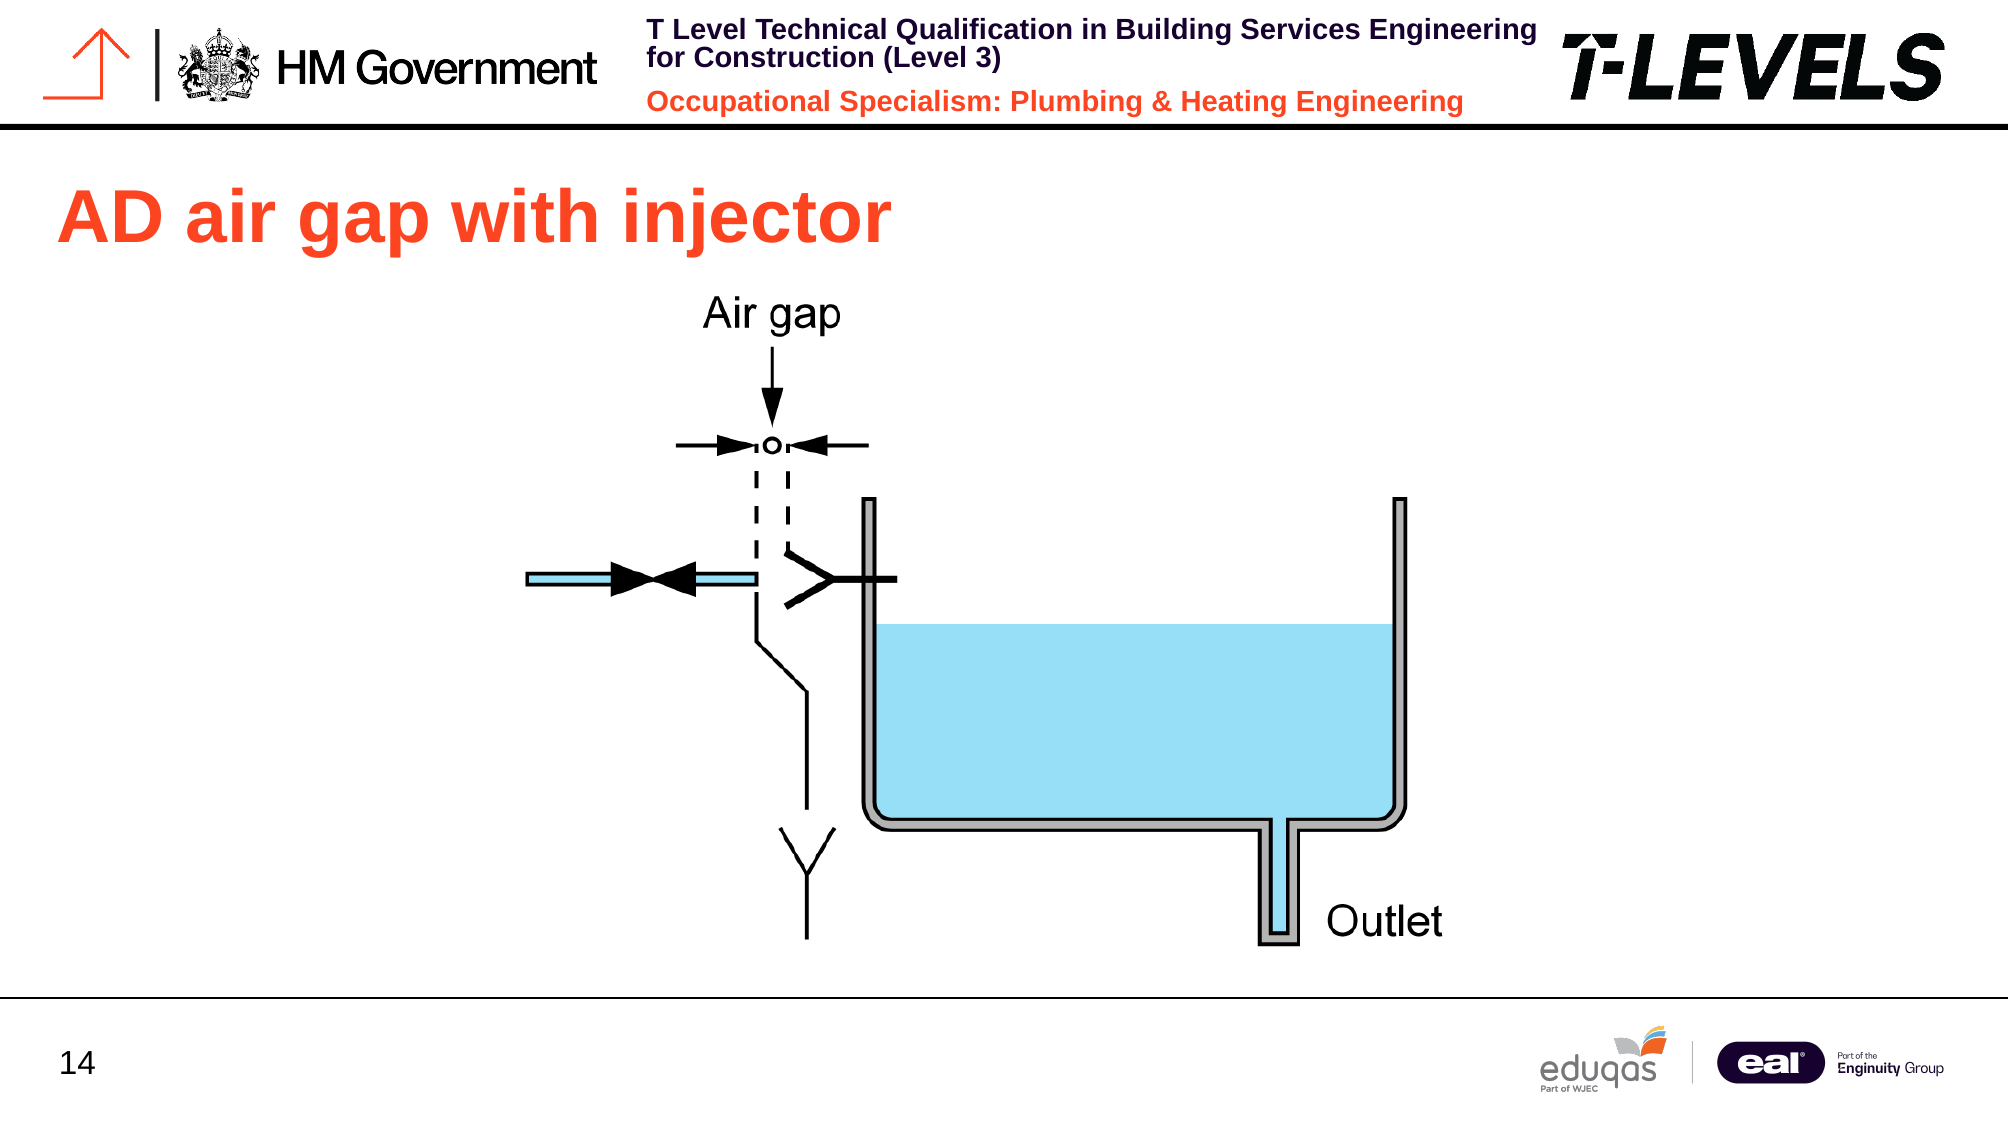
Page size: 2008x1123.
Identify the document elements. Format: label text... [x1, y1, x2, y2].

picture [1535, 1021, 1949, 1097]
picture [1543, 25, 1964, 108]
picture [155, 28, 597, 102]
picture [38, 27, 136, 100]
title AD air gap with injector [41, 111, 1949, 314]
picture [482, 279, 1527, 995]
